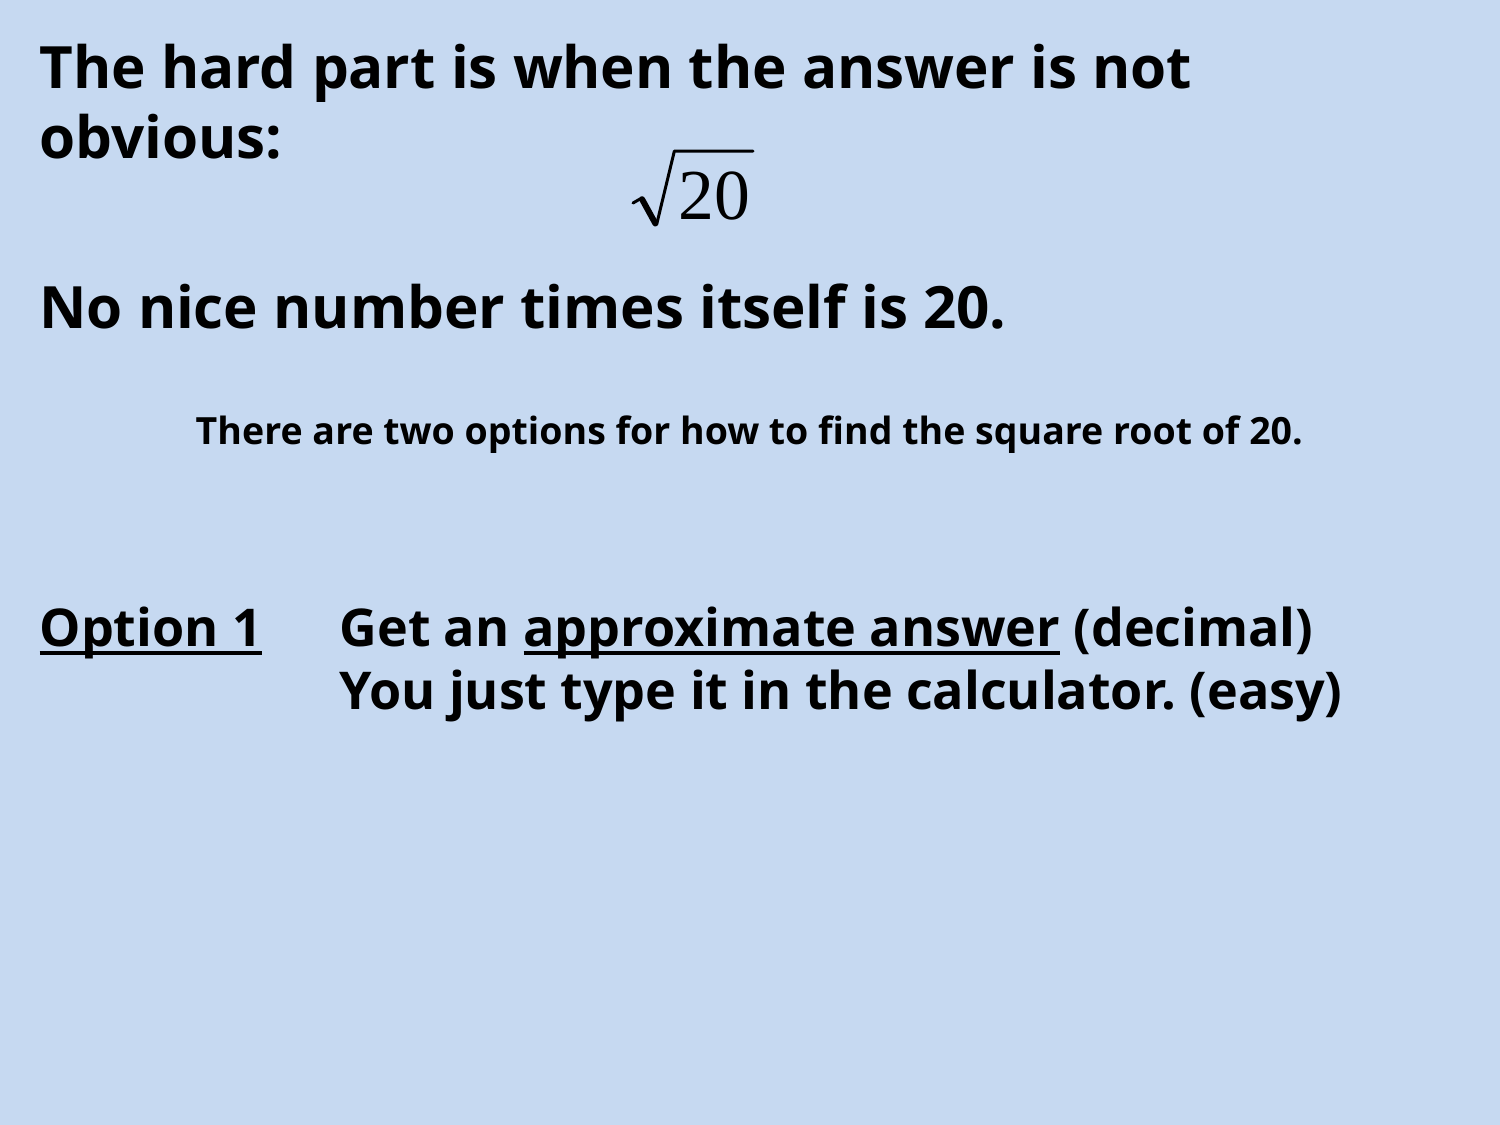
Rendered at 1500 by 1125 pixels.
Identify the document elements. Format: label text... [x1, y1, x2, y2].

text_box The hard part is when the answer is not obvious: [24, 23, 1463, 178]
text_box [619, 135, 769, 244]
text_box There are two options for how to find the square root of 20. [50, 399, 1450, 460]
text_box Option 1 Get an approximate answer (decimal) You just type it in the calculator. (easy) [24, 587, 1463, 790]
text_box No nice number times itself is 20. [24, 262, 1463, 348]
